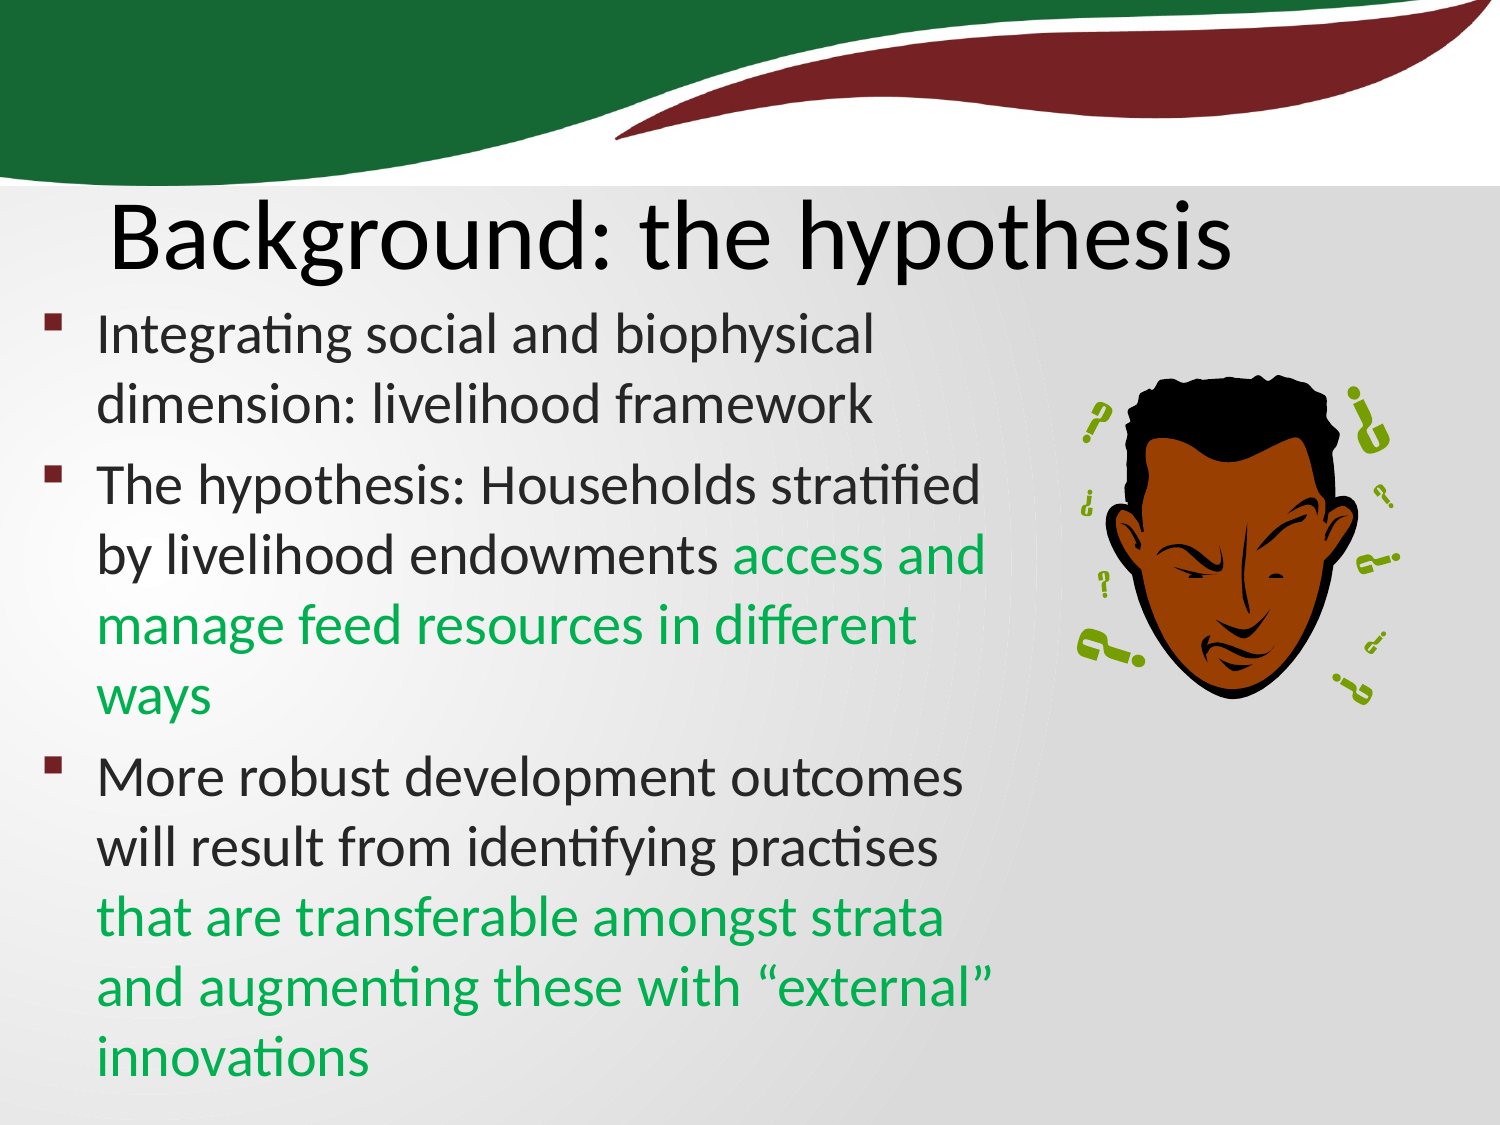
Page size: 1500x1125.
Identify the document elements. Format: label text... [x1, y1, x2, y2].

list Background: the hypothesis [75, 162, 1325, 275]
picture [1074, 374, 1402, 707]
picture [0, 0, 1500, 186]
list Integrating social and biophysical dimension: livelihood framework The hypothesis: Households stratified by livelihood endowments access and manage feed resources in different ways More robust development outcomes will result from identifying practises that are transferable amongst strata and augmenting these with “external” innovations [24, 287, 1063, 1100]
